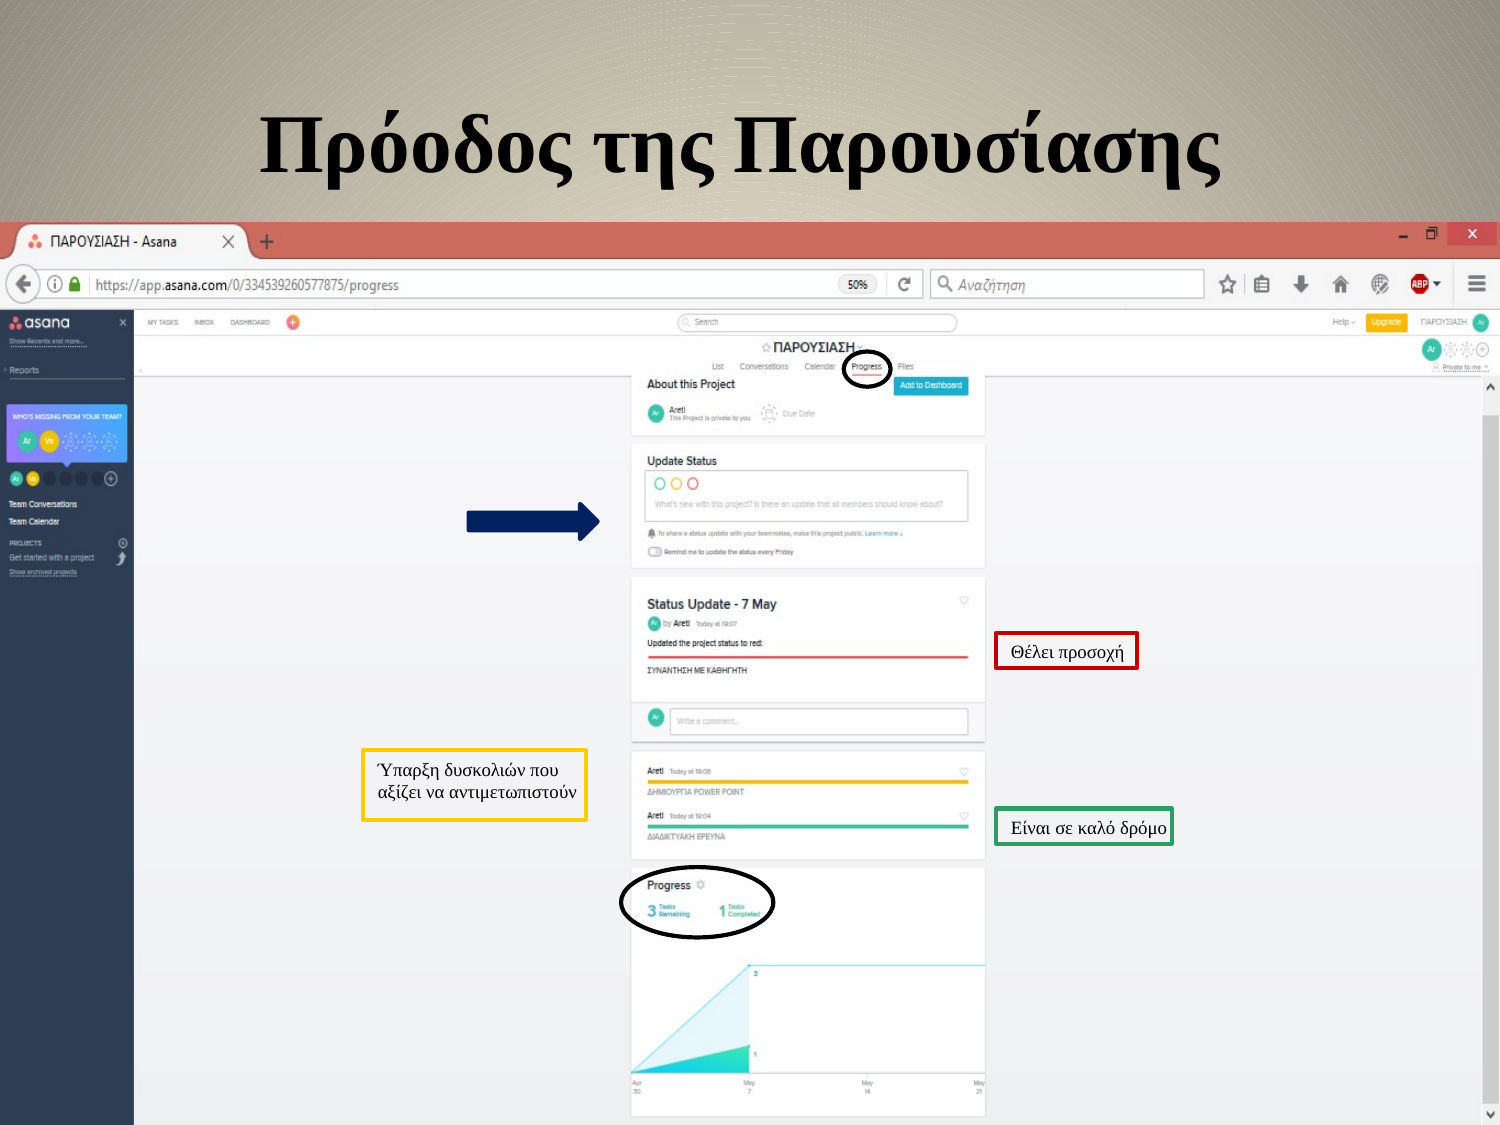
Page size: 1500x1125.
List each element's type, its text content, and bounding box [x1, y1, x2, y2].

title Πρόοδος της Παρουσίασης [75, 45, 1425, 220]
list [0, 222, 1500, 1125]
